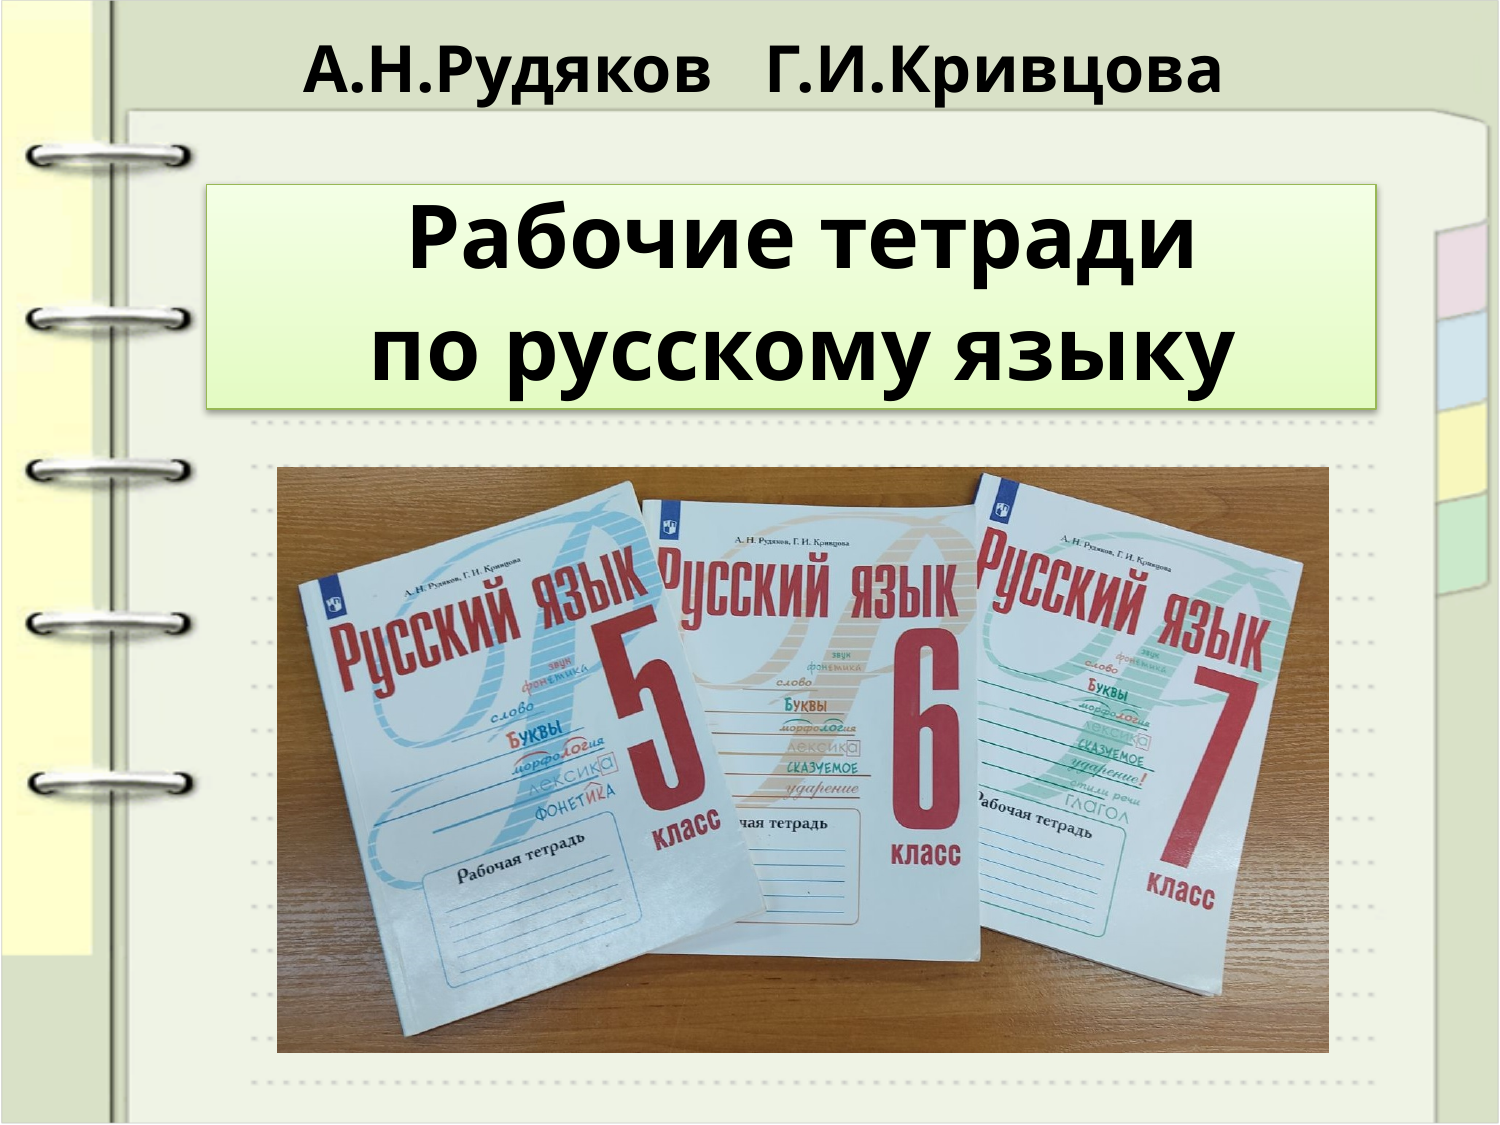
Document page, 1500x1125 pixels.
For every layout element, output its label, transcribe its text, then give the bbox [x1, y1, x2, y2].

picture [0, 0, 1500, 1125]
text_box [203, 349, 1397, 846]
subtitle Рабочие тетради по русскому языку [206, 184, 1377, 349]
title А.Н.Рудяков Г.И.Кривцова [159, 19, 1353, 114]
